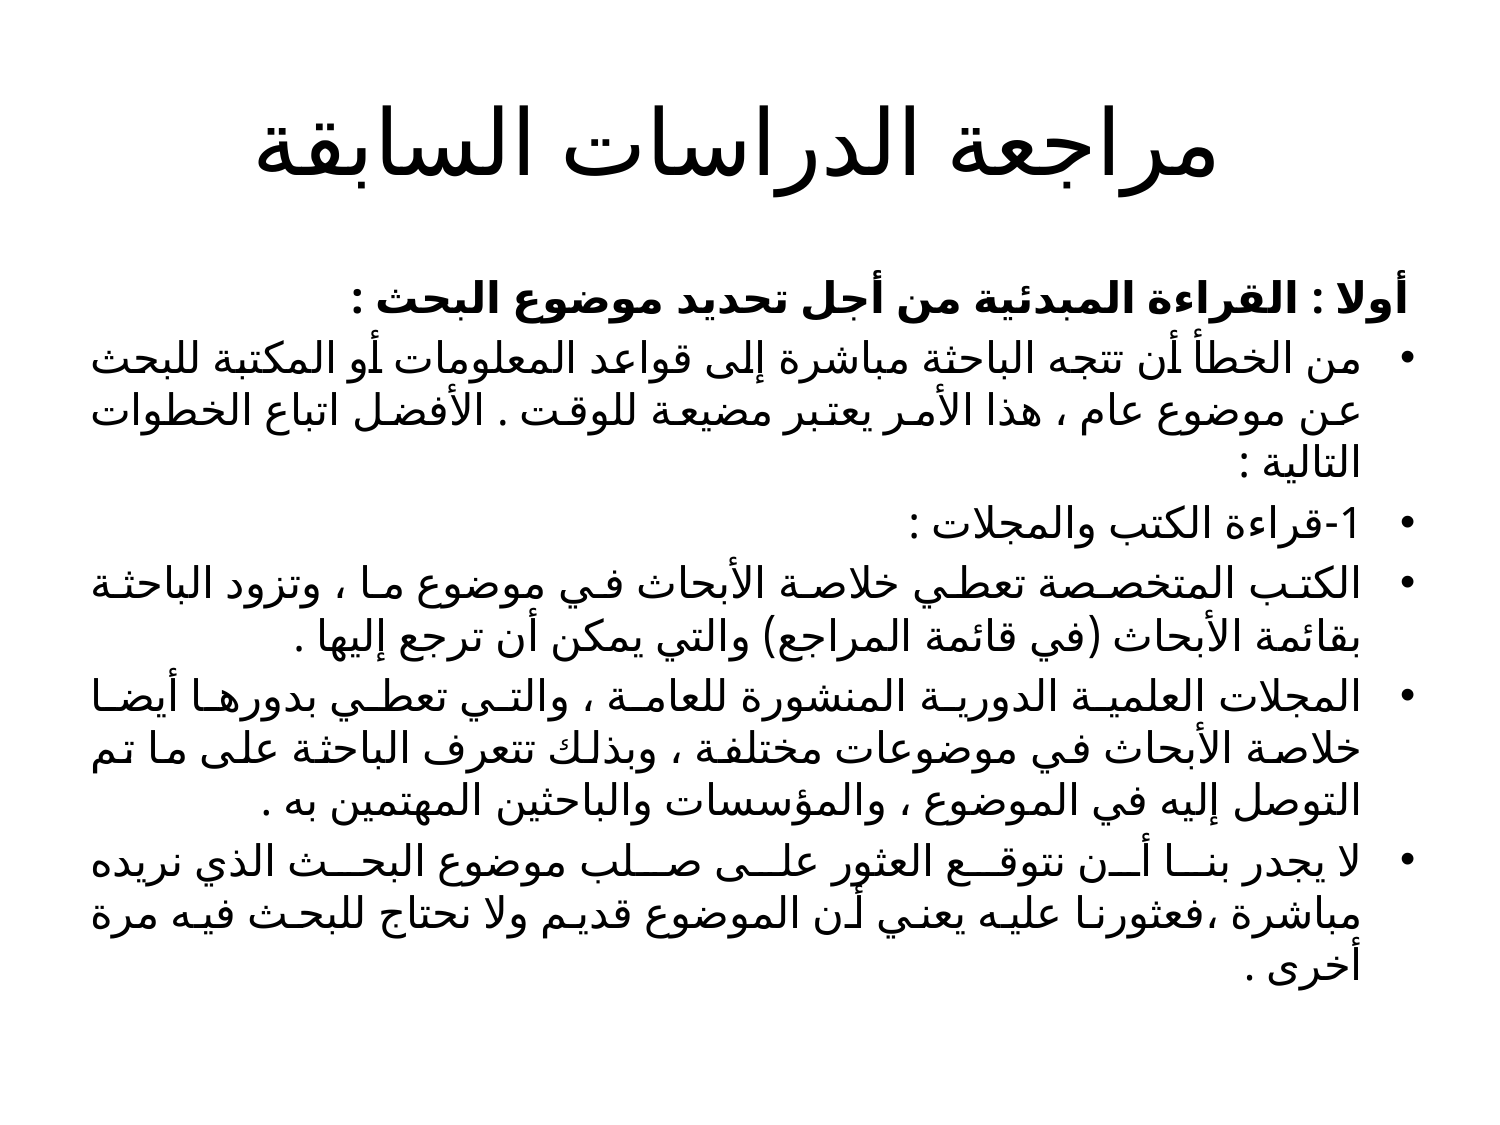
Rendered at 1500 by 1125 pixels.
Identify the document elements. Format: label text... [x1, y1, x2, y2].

title مراجعة الدراسات السابقة [75, 45, 1425, 233]
list أولا : القراءة المبدئية من أجل تحديد موضوع البحث : من الخطأ أن تتجه الباحثة مباشرة إلى قواعد المعلومات أو المكتبة للبحث عن موضوع عام ، هذا الأمر يعتبر مضيعة للوقت . الأفضل اتباع الخطوات التالية : 1-قراءة الكتب والمجلات : الكتب المتخصصة تعطي خلاصة الأبحاث في موضوع ما ، وتزود الباحثة بقائمة الأبحاث (في قائمة المراجع) والتي يمكن أن ترجع إليها . المجلات العلمية الدورية المنشورة للعامة ، والتي تعطي بدورها أيضا خلاصة الأبحاث في موضوعات مختلفة ، وبذلك تتعرف الباحثة على ما تم التوصل إليه في الموضوع ، والمؤسسات والباحثين المهتمين به . لا يجدر بنا أن نتوقع العثور على صلب موضوع البحث الذي نريده مباشرة ،فعثورنا عليه يعني أن الموضوع قديم ولا نحتاج للبحث فيه مرة أخرى . [75, 262, 1425, 1005]
